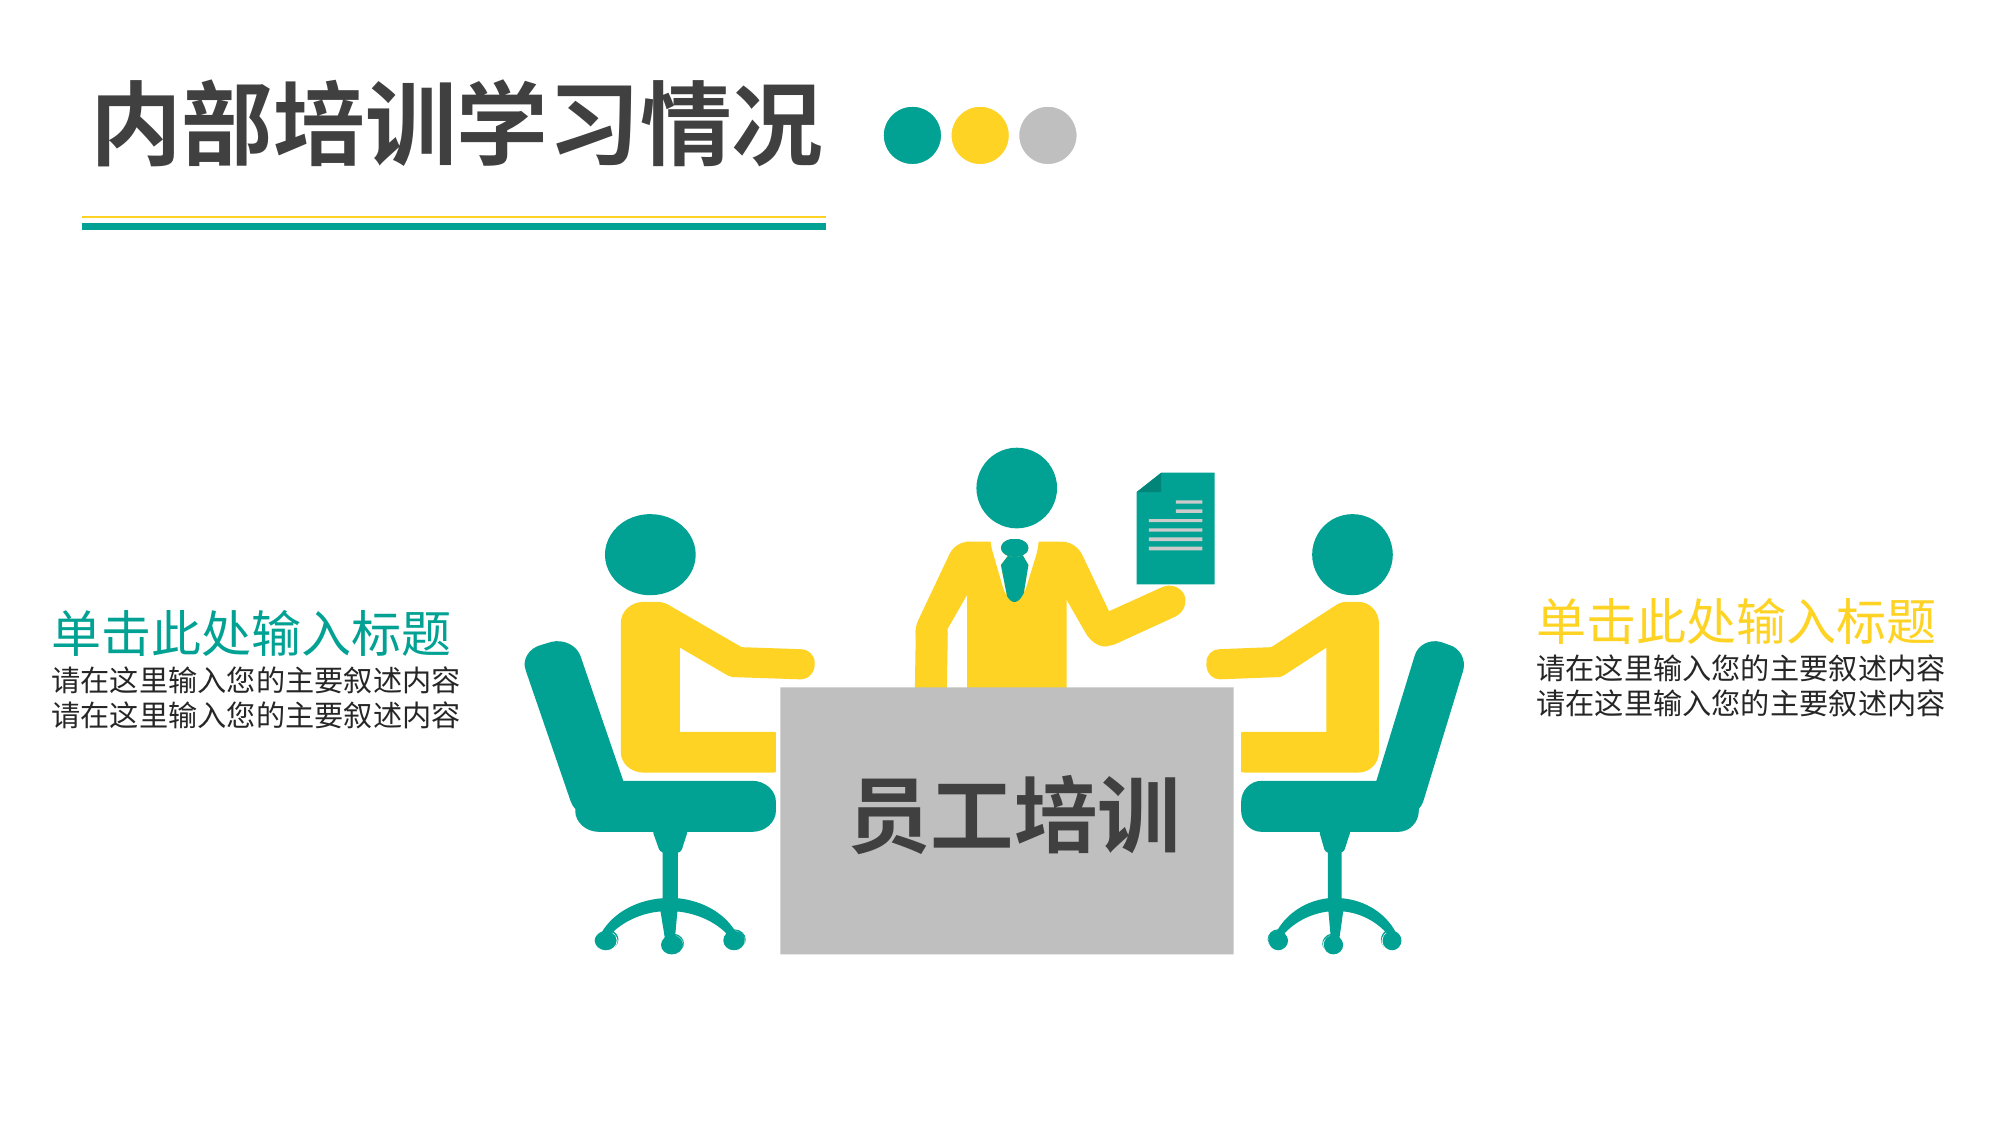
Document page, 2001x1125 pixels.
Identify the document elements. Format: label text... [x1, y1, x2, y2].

text_box 单击此处输入标题 请在这里输入您的主要叙述内容 请在这里输入您的主要叙述内容 [1521, 583, 1961, 818]
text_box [81, 216, 826, 227]
text_box 单击此处输入标题 请在这里输入您的主要叙述内容 请在这里输入您的主要叙述内容 [36, 595, 476, 830]
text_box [521, 447, 1467, 955]
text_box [878, 101, 1082, 170]
text_box 内部培训学习情况 [75, 60, 840, 185]
